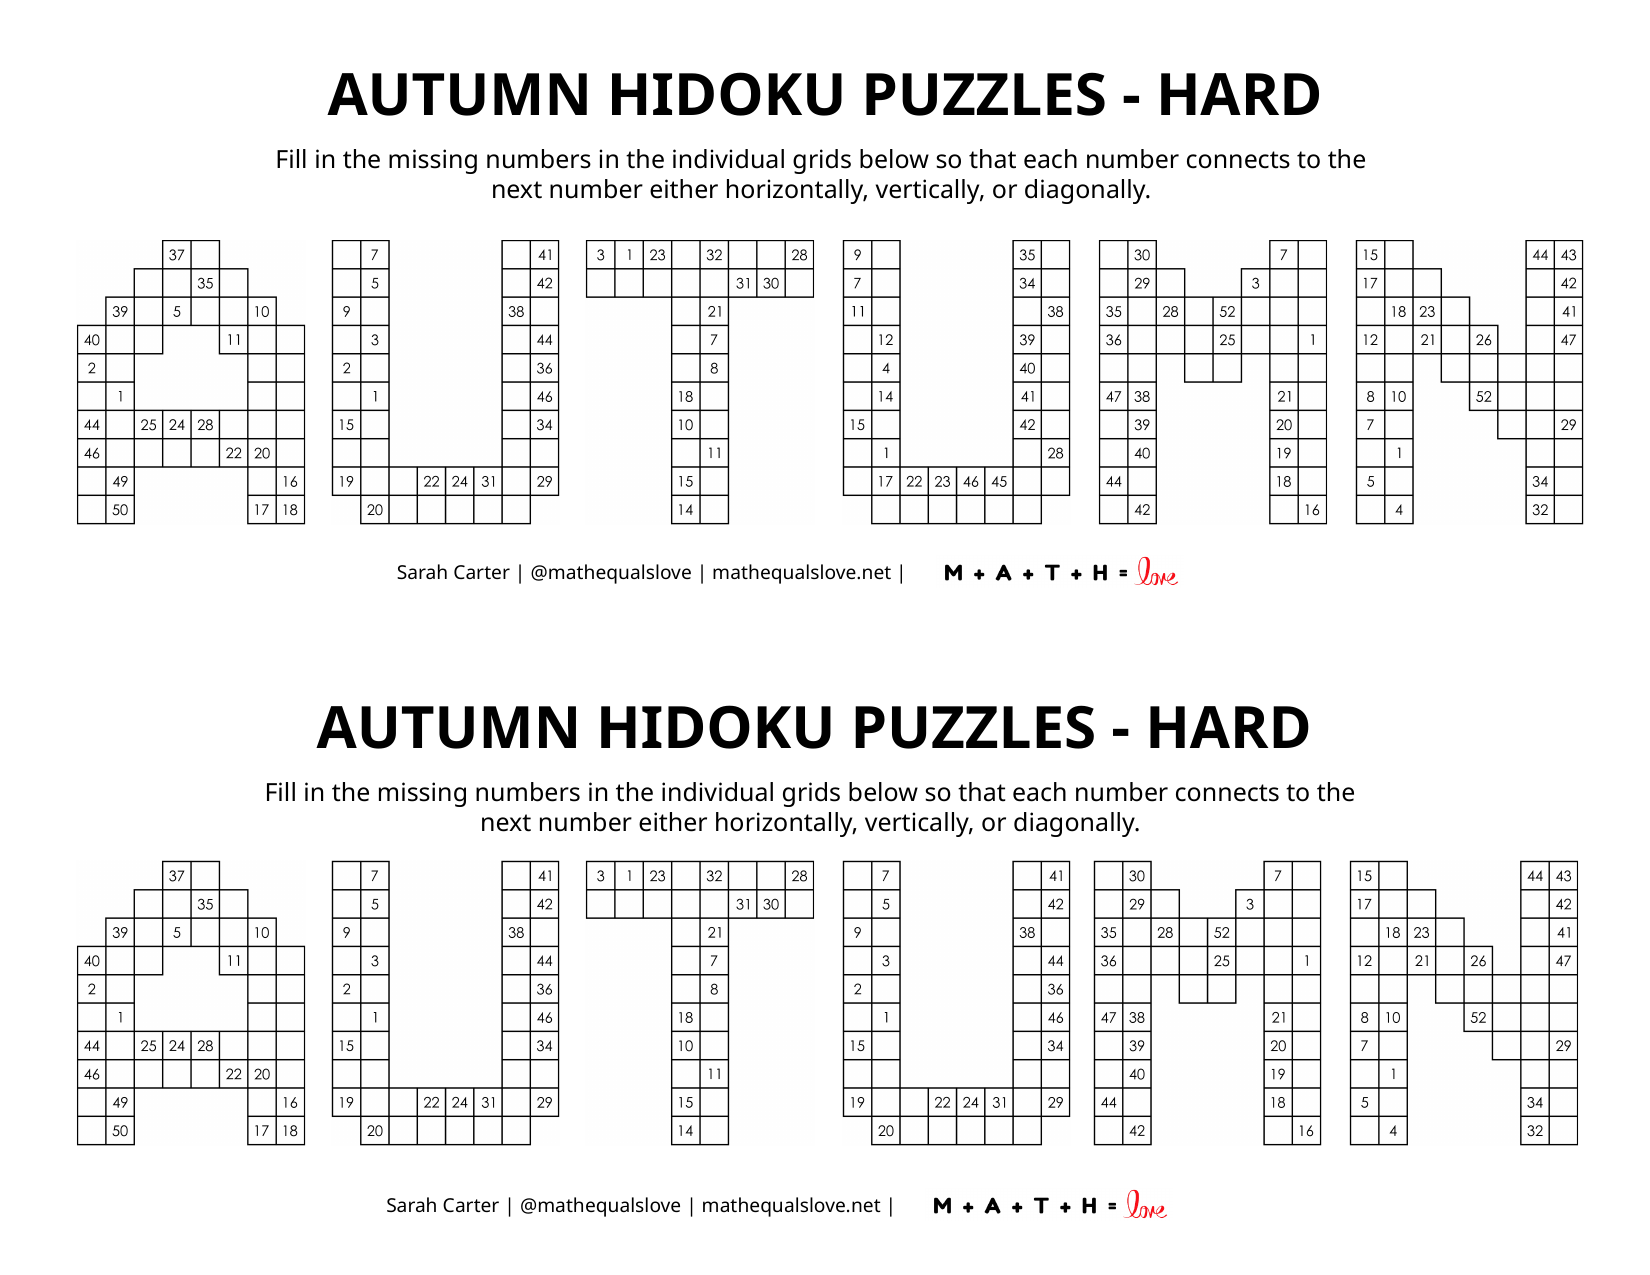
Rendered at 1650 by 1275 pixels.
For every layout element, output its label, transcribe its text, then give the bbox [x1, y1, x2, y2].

picture [1092, 859, 1323, 1146]
text_box AUTUMN HIDOKU PUZZLES - HARD [66, 683, 1563, 768]
picture [935, 554, 1184, 589]
picture [330, 859, 561, 1146]
picture [841, 239, 1072, 526]
picture [76, 859, 306, 1146]
text_box Sarah Carter | @mathequalslove | mathequalslove.net | [382, 553, 1217, 592]
picture [1354, 239, 1585, 526]
picture [1098, 239, 1328, 526]
picture [924, 1187, 1173, 1222]
text_box Sarah Carter | @mathequalslove | mathequalslove.net | [371, 1186, 1206, 1225]
picture [76, 239, 306, 526]
picture [585, 239, 815, 526]
picture [841, 859, 1072, 1146]
picture [585, 859, 815, 1146]
picture [1348, 859, 1579, 1146]
text_box Fill in the missing numbers in the individual grids below so that each number connects to the next number either horizontally, vertically, or diagonally. [0, 135, 1650, 211]
picture [330, 239, 561, 526]
text_box Fill in the missing numbers in the individual grids below so that each number connects to the next number either horizontally, vertically, or diagonally. [0, 768, 1640, 844]
text_box AUTUMN HIDOKU PUZZLES - HARD [76, 50, 1574, 135]
